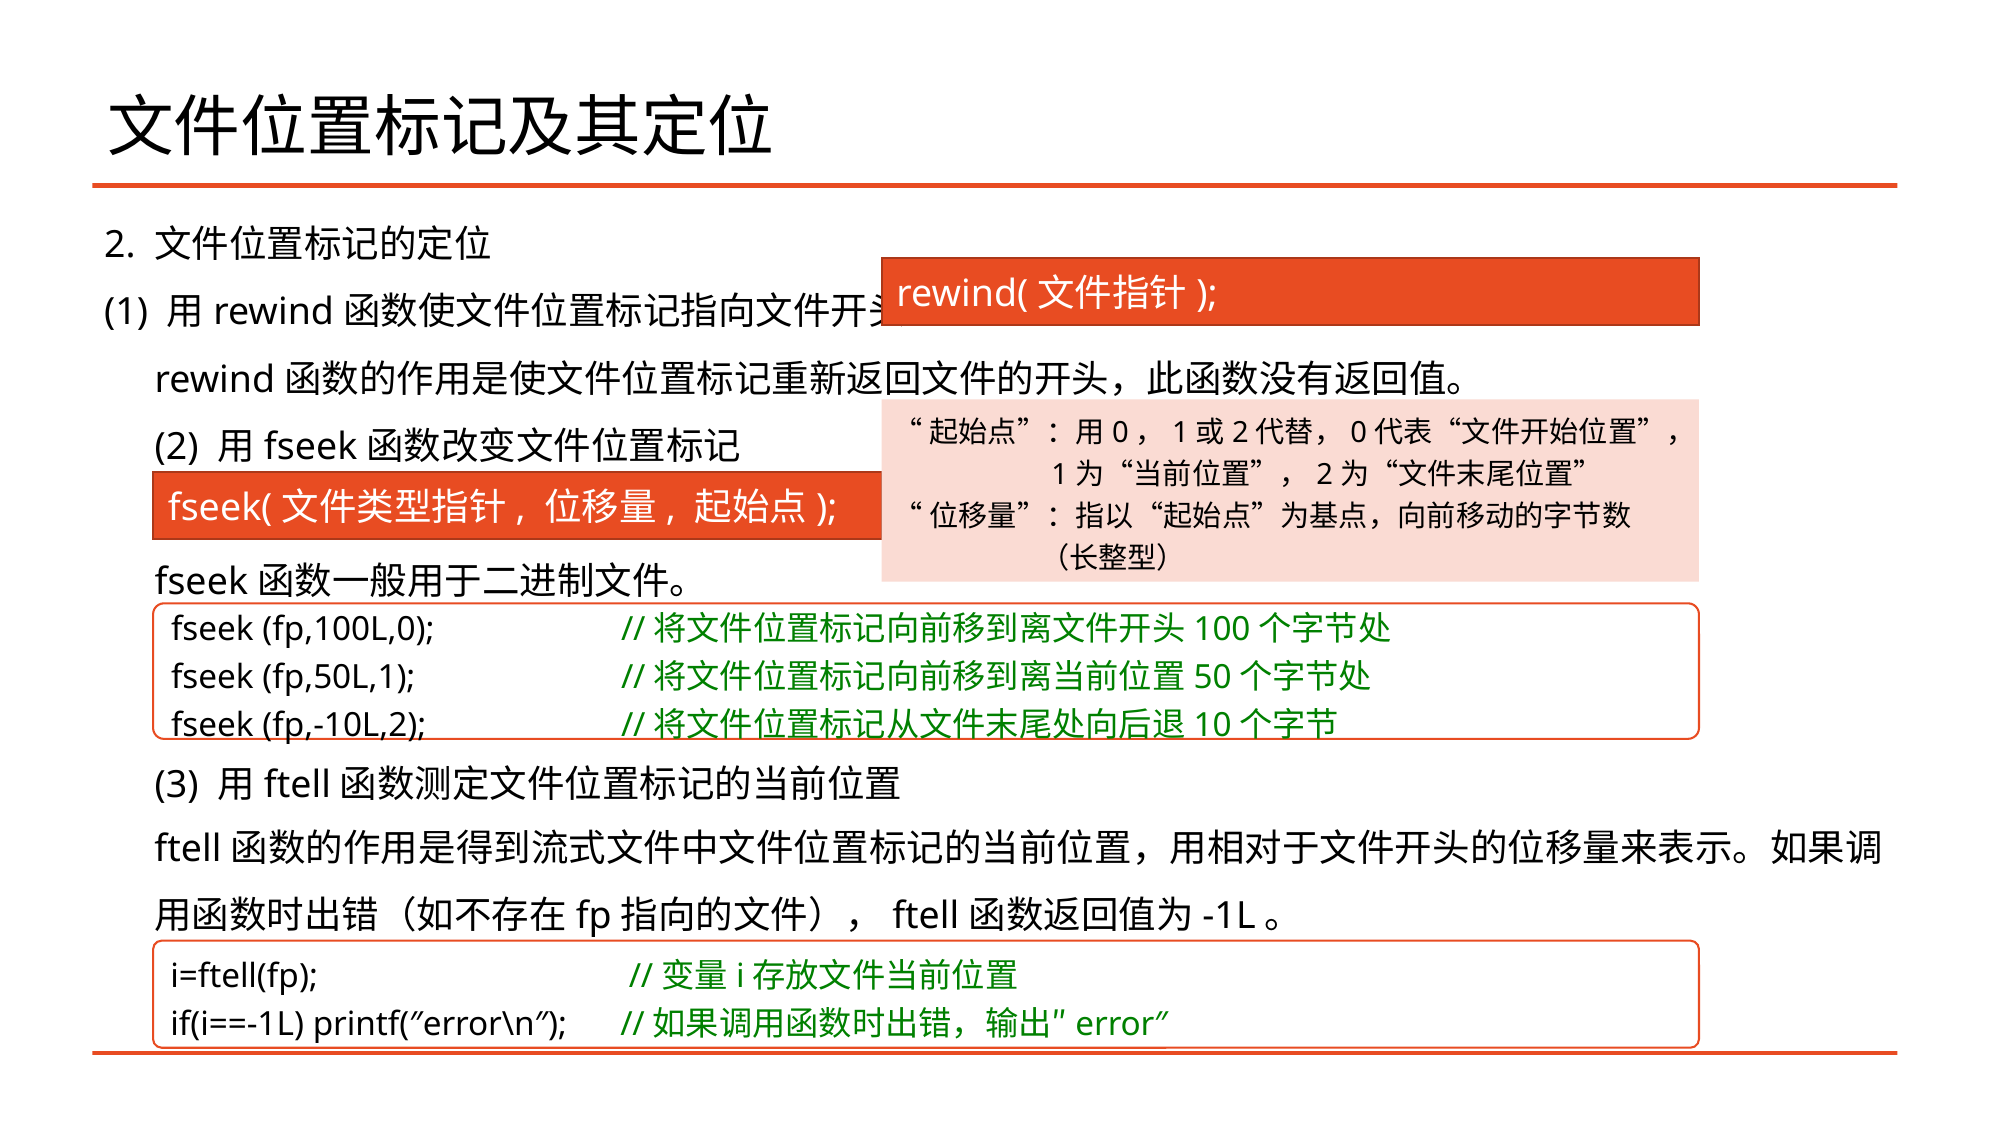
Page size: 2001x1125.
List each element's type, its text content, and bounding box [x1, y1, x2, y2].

text_box ftell函数的作用是得到流式文件中文件位置标记的当前位置，用相对于文件开头的位移量来表示。如果调用函数时出错（如不存在fp指向的文件），ftell函数返回值为-1L。 [139, 794, 1898, 944]
title 文件位置标记及其定位 [92, 20, 1818, 184]
text_box “起始点”：用0，1或2代替，0代表“文件开始位置”，1为“当前位置”，2为“文件末尾位置” “位移量”：指以“起始点”为基点，向前移动的字节数（长整型） [881, 399, 1699, 582]
text_box i=ftell(fp); //变量i存放文件当前位置 if(i==-1L) printf(″error\n″); //如果调用函数时出错，输出″error″ [152, 944, 1701, 1049]
text_box fseek(文件类型指针, 位移量, 起始点); [152, 471, 881, 540]
text_box fseek (fp,100L,0); //将文件位置标记向前移到离文件开头100个字节处 fseek (fp,50L,1); //将文件位置标记向前移到离当前位置50个字节处 fseek (fp,-10L,2); //将文件位置标记从文件末尾处向后退10个字节 [152, 602, 1701, 740]
text_box rewind(文件指针); [881, 257, 1700, 326]
title 文件位置标记及其定位 [92, 187, 1818, 238]
